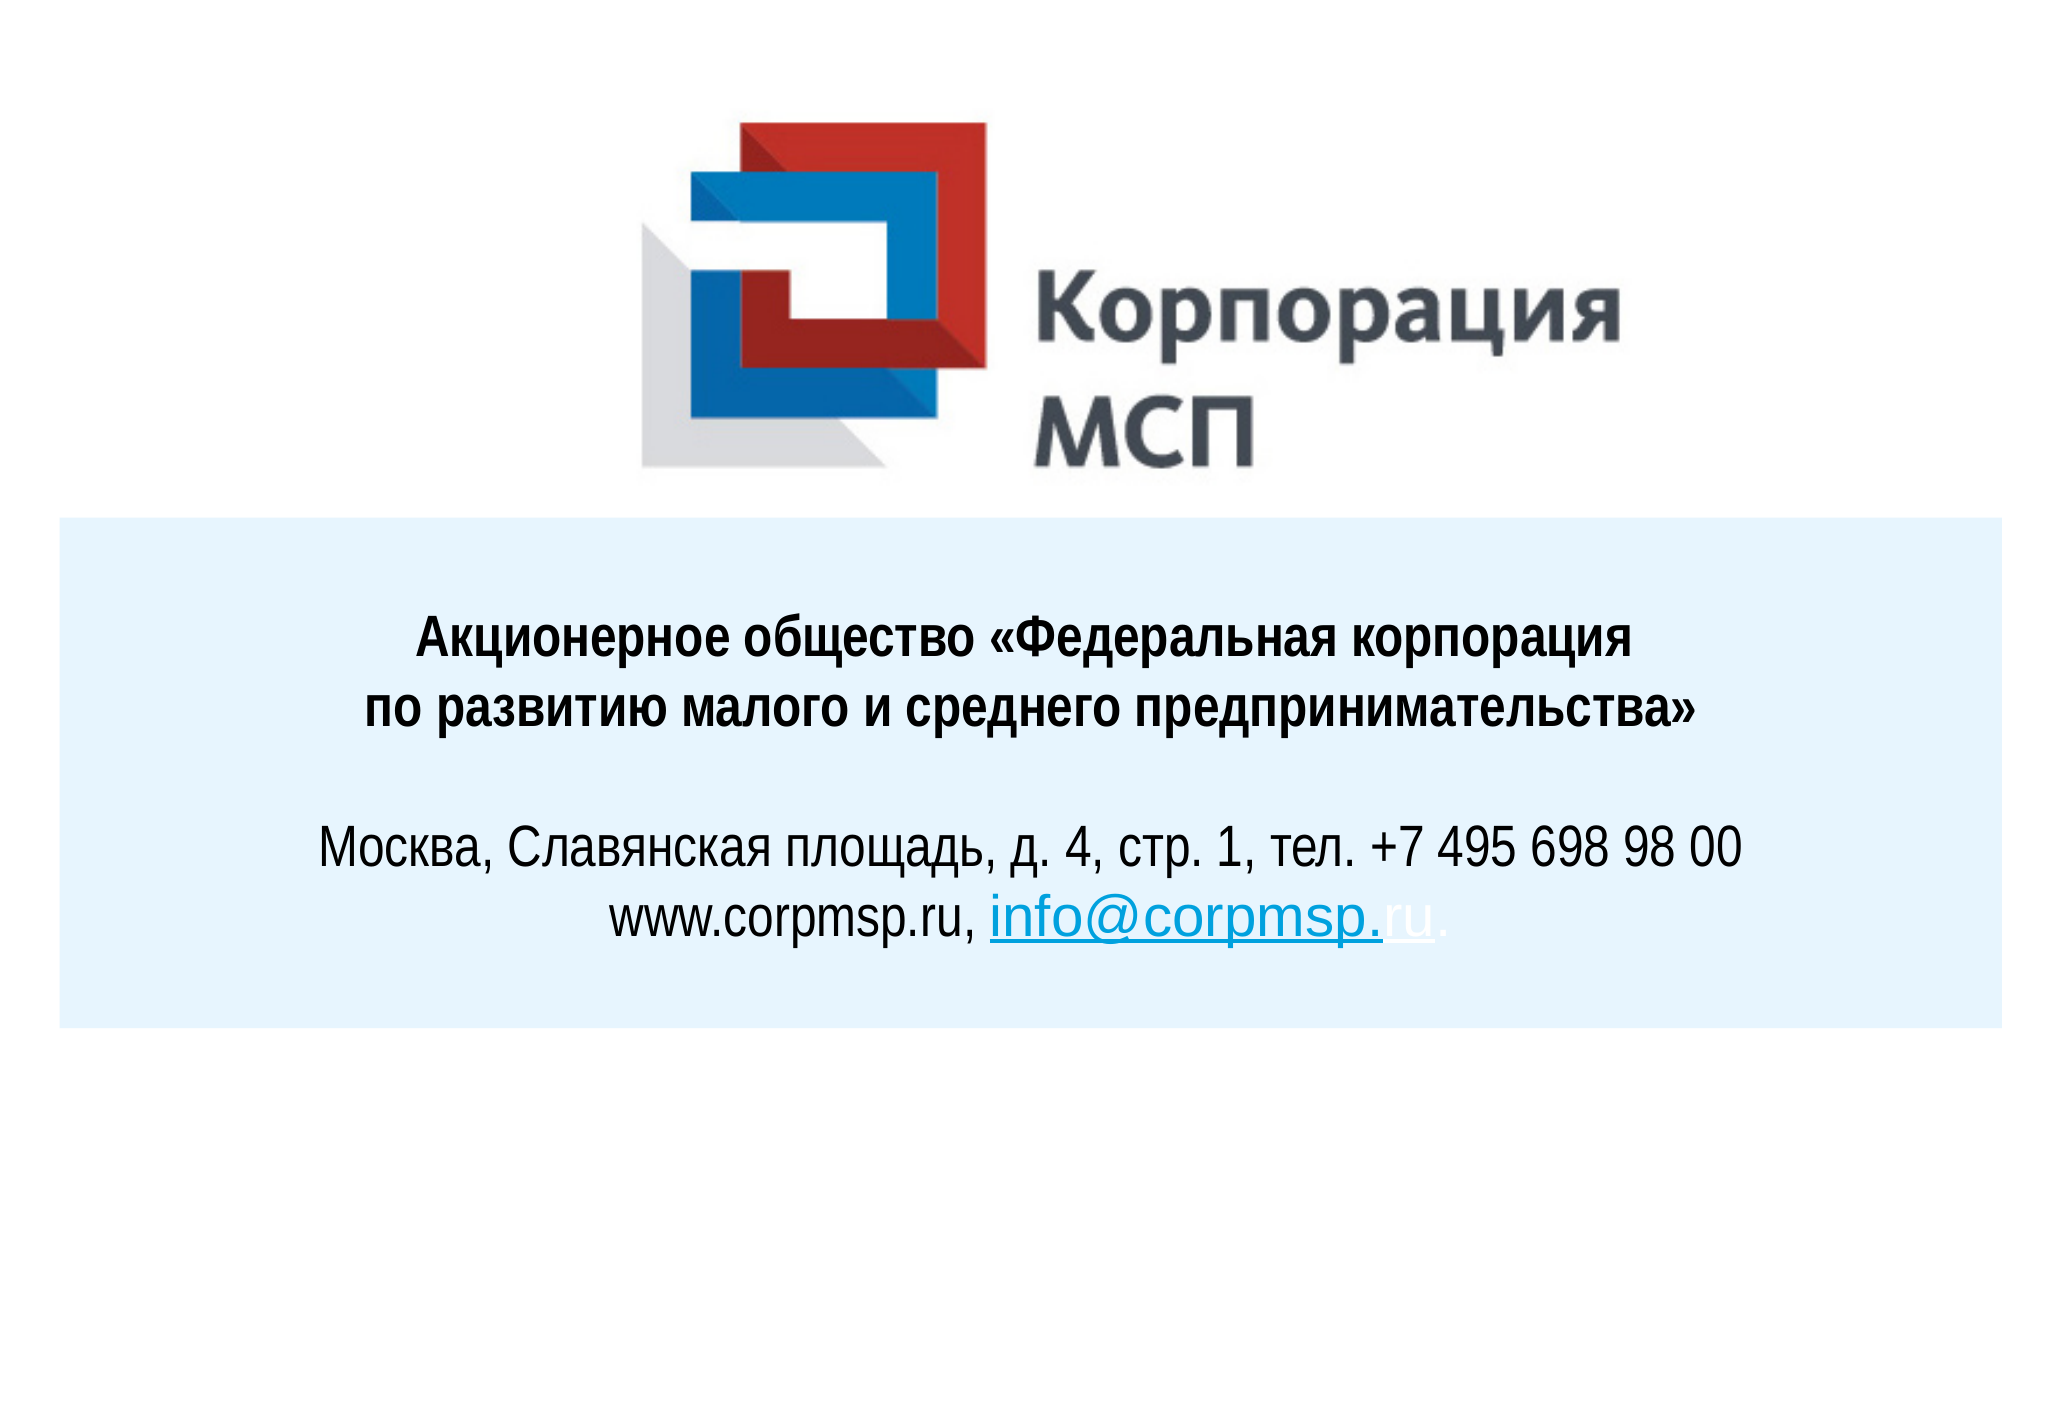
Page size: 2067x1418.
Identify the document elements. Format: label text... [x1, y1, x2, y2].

picture [525, 37, 1690, 568]
text_box Акционерное общество «Федеральная корпорация по развитию малого и среднего предпринимательства» Москва, Славянская площадь, д. 4, стр. 1, тел. +7 495 698 98 00 www.corpmsp.ru, info@corpmsp.ru. [57, 516, 2004, 1030]
